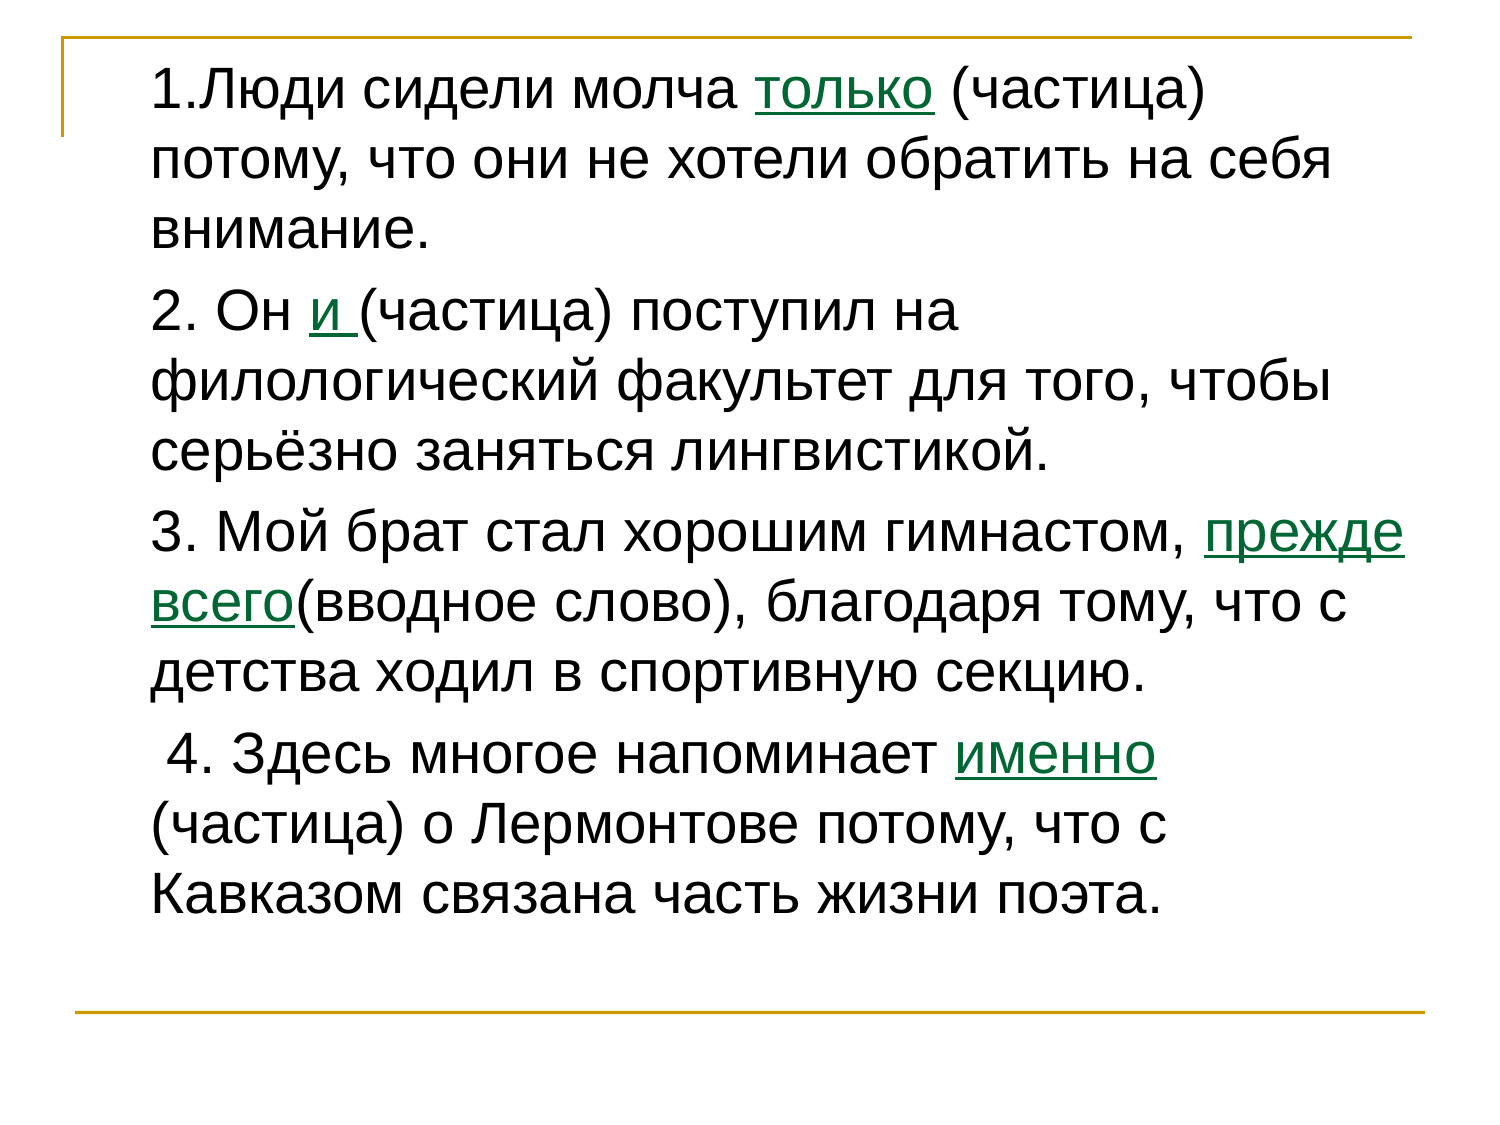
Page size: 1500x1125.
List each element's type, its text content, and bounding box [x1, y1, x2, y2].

subtitle 1.Люди сидели молча только (частица) потому, что они не хотели обратить на себя внимание. 2. Он и (частица) поступил на филологический факультет для того, чтобы серьёзно заняться лингвистикой. 3. Мой брат стал хорошим гимнастом, прежде всего(вводное слово), благодаря тому, что с детства ходил в спортивную секцию. 4. Здесь многое напоминает именно (частица) о Лермонтове потому, что с Кавказом связана часть жизни поэта. [135, 42, 1436, 1083]
